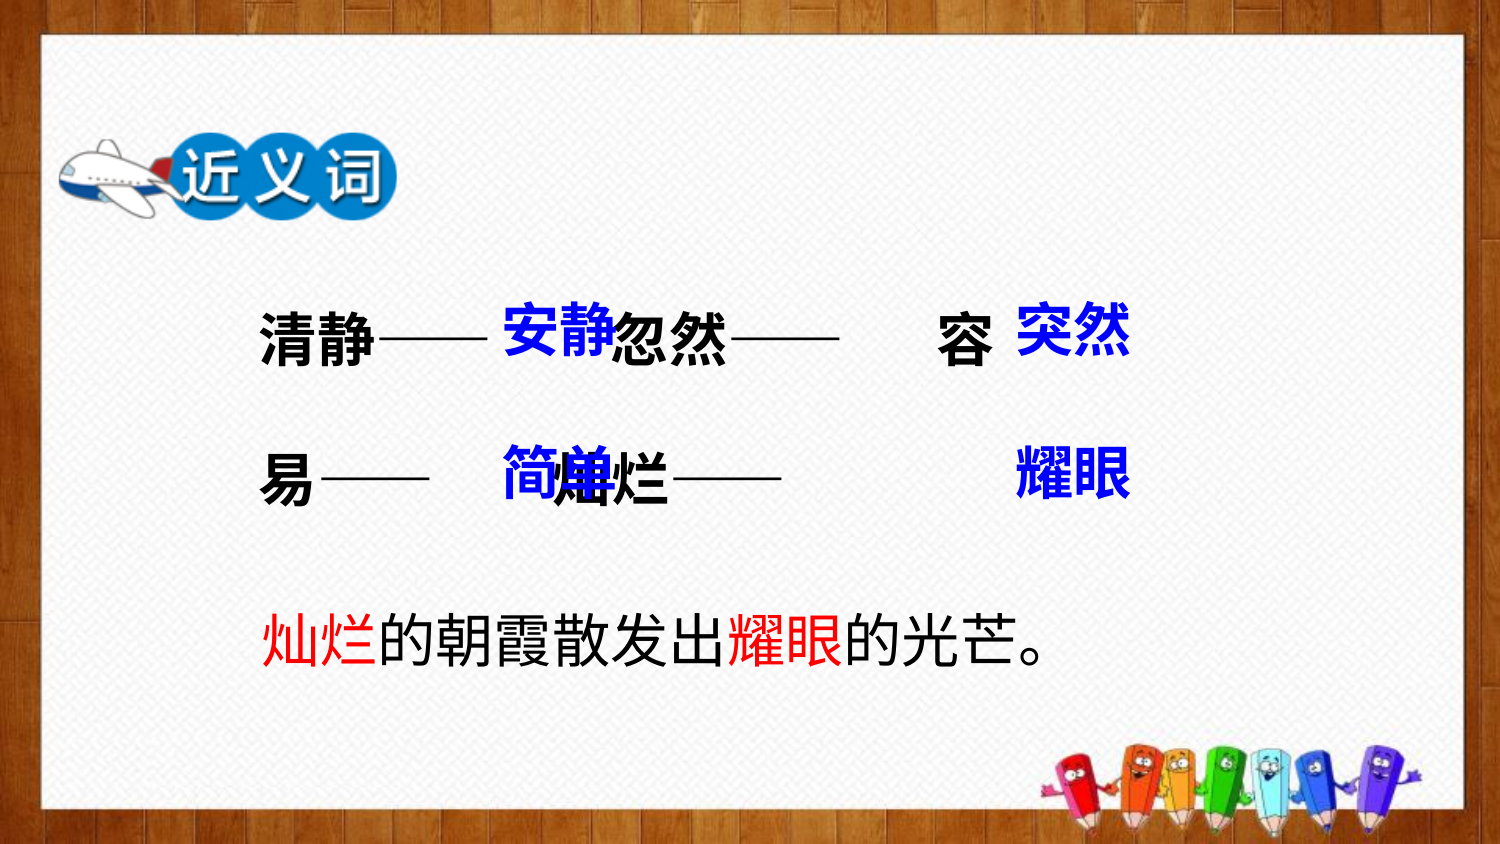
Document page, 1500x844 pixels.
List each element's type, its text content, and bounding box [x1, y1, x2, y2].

text_box 耀眼 [1000, 428, 1162, 514]
picture [0, 0, 1500, 844]
text_box 清静—— 忽然—— 容易—— 灿烂—— [244, 226, 1061, 521]
text_box 简单 [486, 428, 648, 514]
text_box 灿烂的朝霞散发出耀眼的光芒。 [246, 561, 1059, 682]
text_box 安静 [486, 285, 648, 370]
text_box 突然 [1000, 285, 1162, 370]
